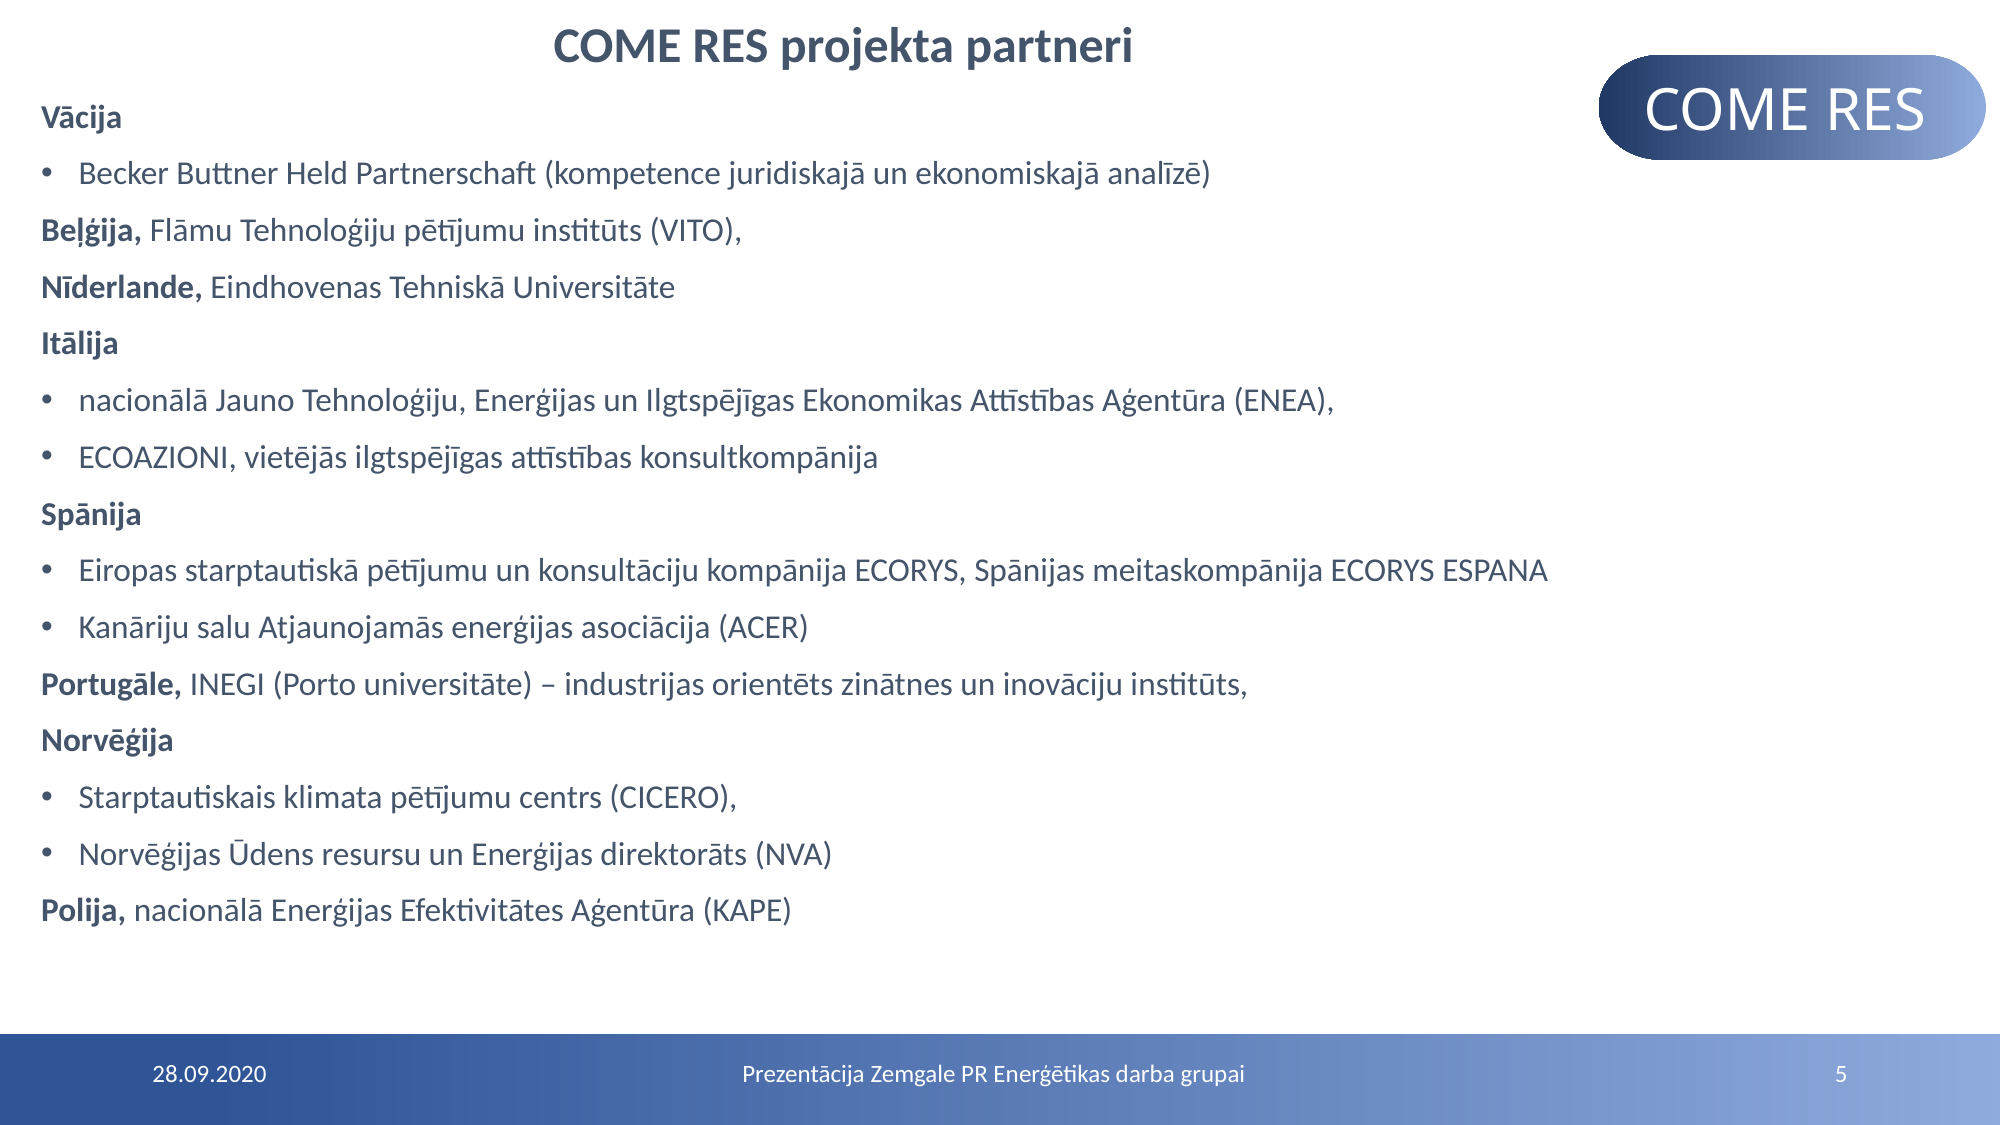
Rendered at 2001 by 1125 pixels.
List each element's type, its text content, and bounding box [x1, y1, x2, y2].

footer Prezentācija Zemgale PR Enerģētikas darba grupai [662, 1042, 1338, 1103]
slide_number 5 [1412, 1042, 1863, 1103]
list Vācija Becker Buttner Held Partnerschaft (kompetence juridiskajā un ekonomiskajā analīzē) Beļģija, Flāmu Tehnoloģiju pētījumu institūts (VITO), Nīderlande, Eindhovenas Tehniskā Universitāte Itālija nacionālā Jauno Tehnoloģiju, Enerģijas un Ilgtspējīgas Ekonomikas Attīstības Aģentūra (ENEA), ECOAZIONI, vietējās ilgtspējīgas attīstības konsultkompānija Spānija Eiropas starptautiskā pētījumu un konsultāciju kompānija ECORYS, Spānijas meitaskompānija ECORYS ESPANA Kanāriju salu Atjaunojamās enerģijas asociācija (ACER) Portugāle, INEGI (Porto universitāte) – industrijas orientēts zinātnes un inovāciju institūts, Norvēģija Starptautiskais klimata pētījumu centrs (CICERO), Norvēģijas Ūdens resursu un Enerģijas direktorāts (NVA) Polija, nacionālā Enerģijas Efektivitātes Aģentūra (KAPE) [25, 92, 1970, 1015]
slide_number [137, 1042, 588, 1103]
title COME RES projekta partneri [137, 0, 1550, 92]
